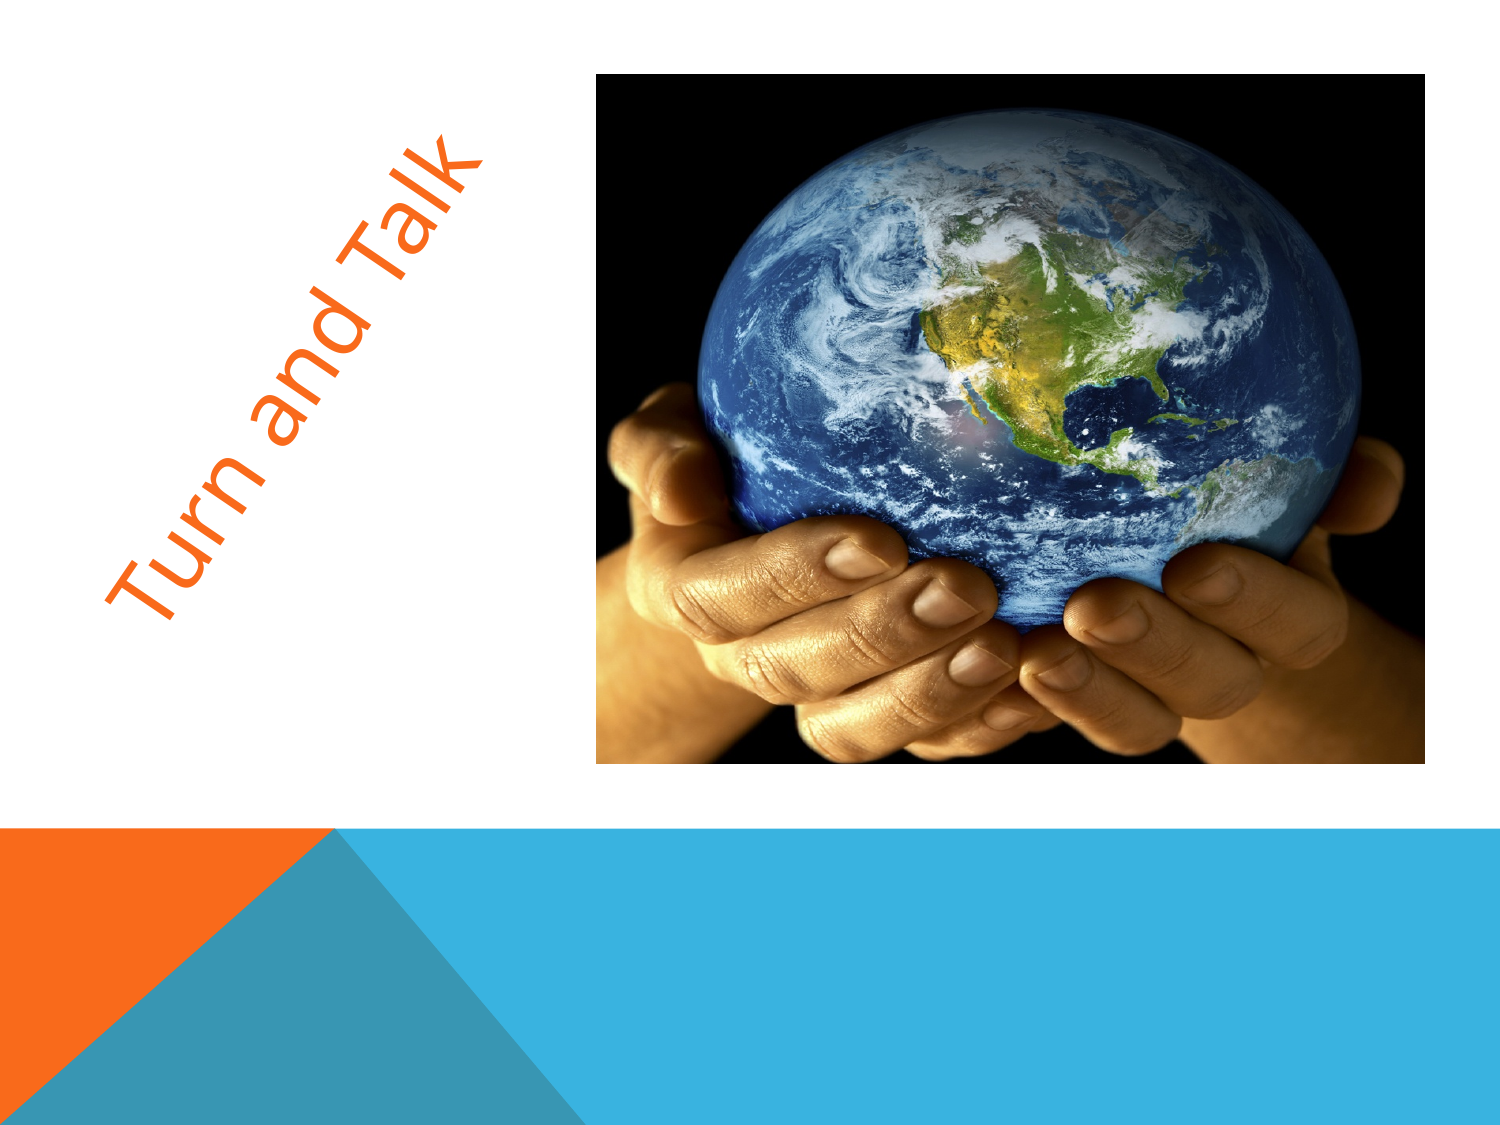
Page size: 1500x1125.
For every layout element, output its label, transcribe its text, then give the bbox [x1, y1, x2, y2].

text_box Turn and Talk [0, 14, 565, 827]
picture [596, 74, 1426, 765]
